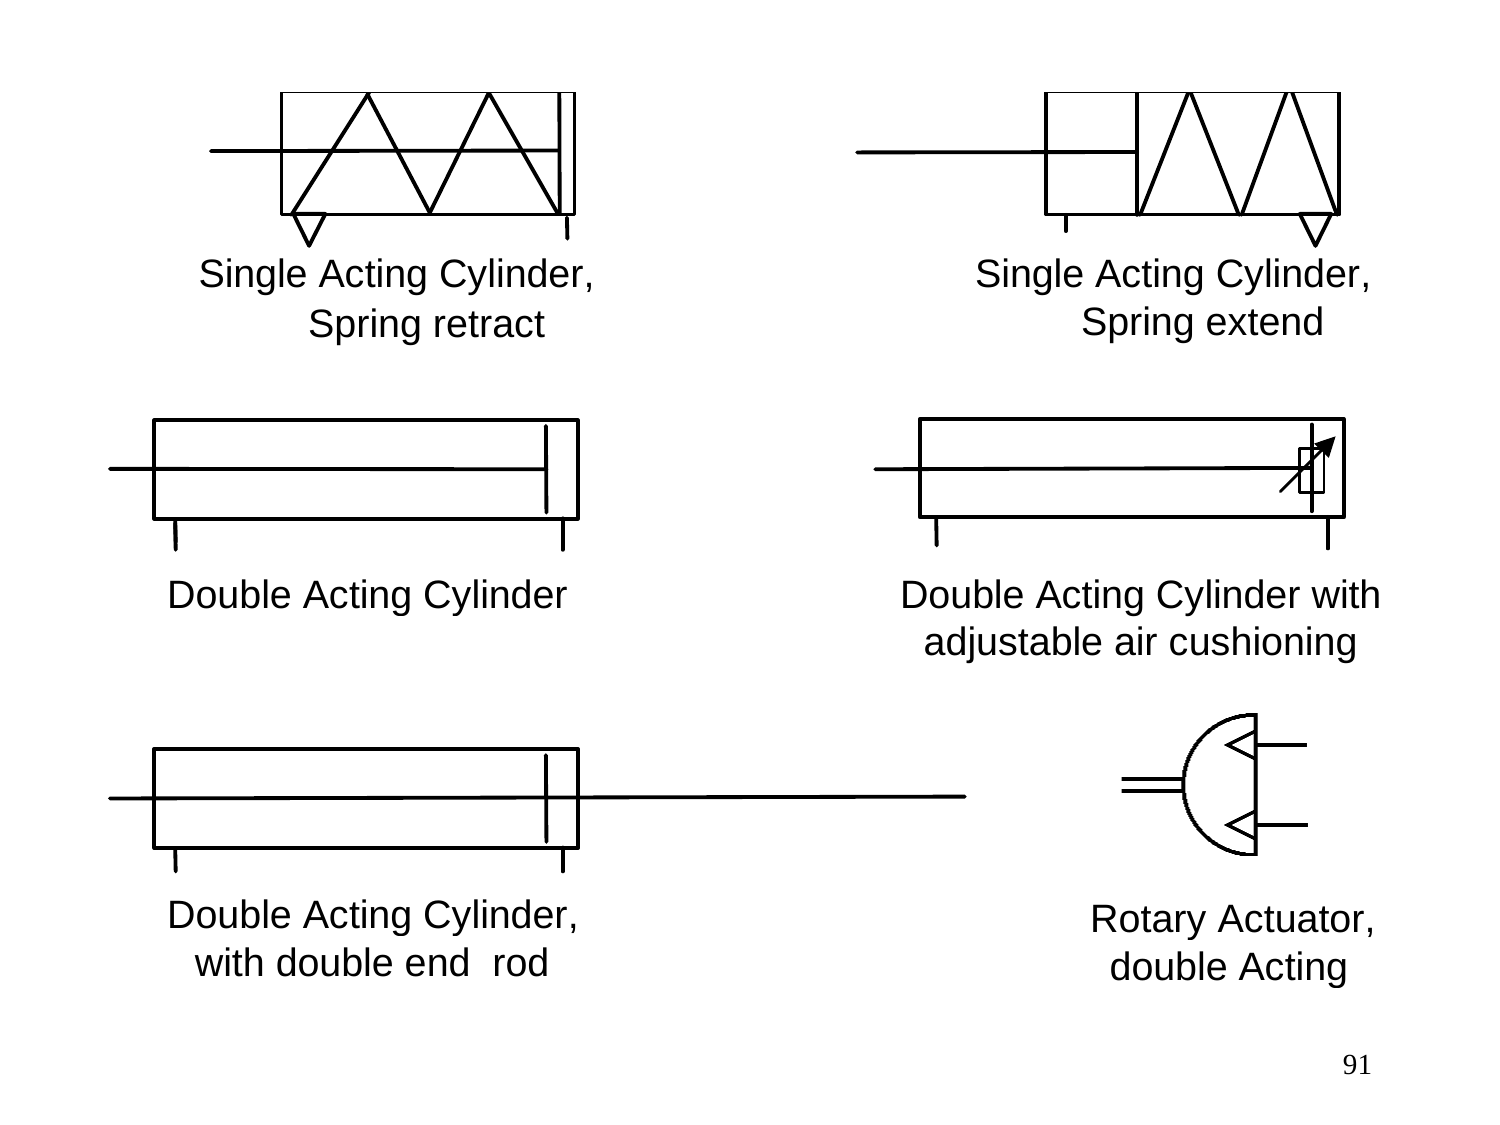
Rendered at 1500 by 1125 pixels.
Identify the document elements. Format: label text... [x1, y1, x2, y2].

slide_number 91 [1074, 1024, 1388, 1101]
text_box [87, 92, 1438, 1016]
